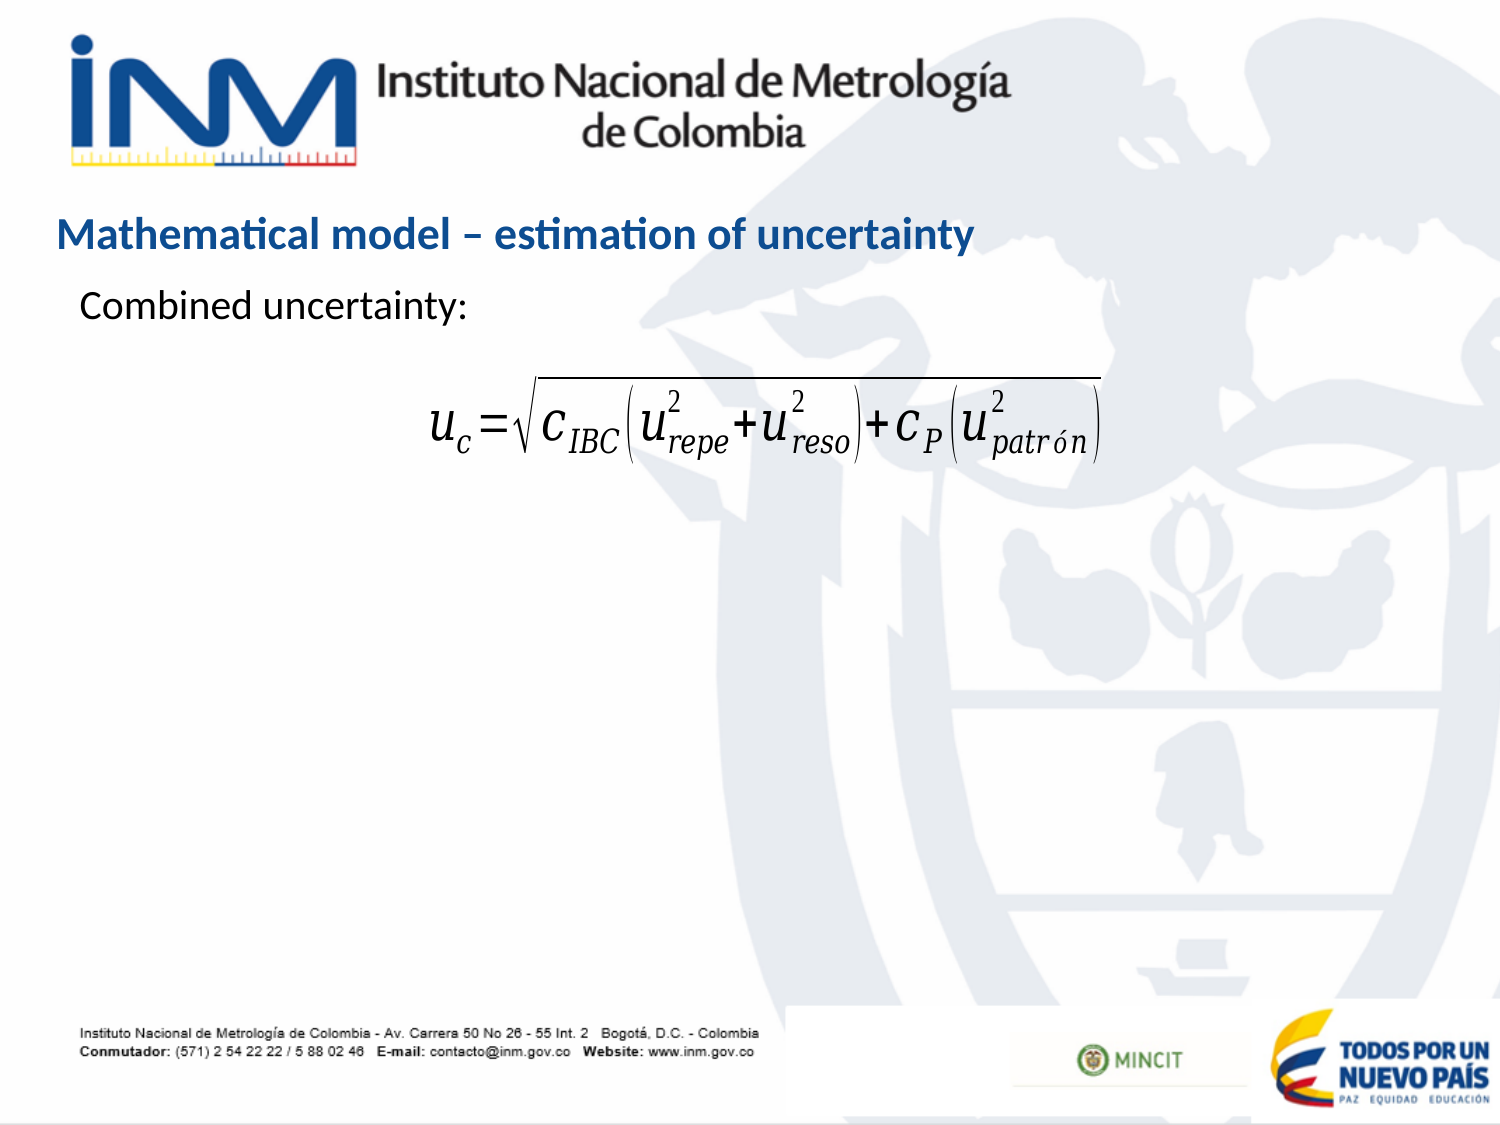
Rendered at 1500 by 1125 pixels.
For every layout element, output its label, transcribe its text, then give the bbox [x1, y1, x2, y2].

picture [0, 0, 1500, 1125]
text_box Combined uncertainty: [64, 270, 1424, 335]
text_box Mathematical model – estimation of uncertainty [41, 196, 1459, 266]
